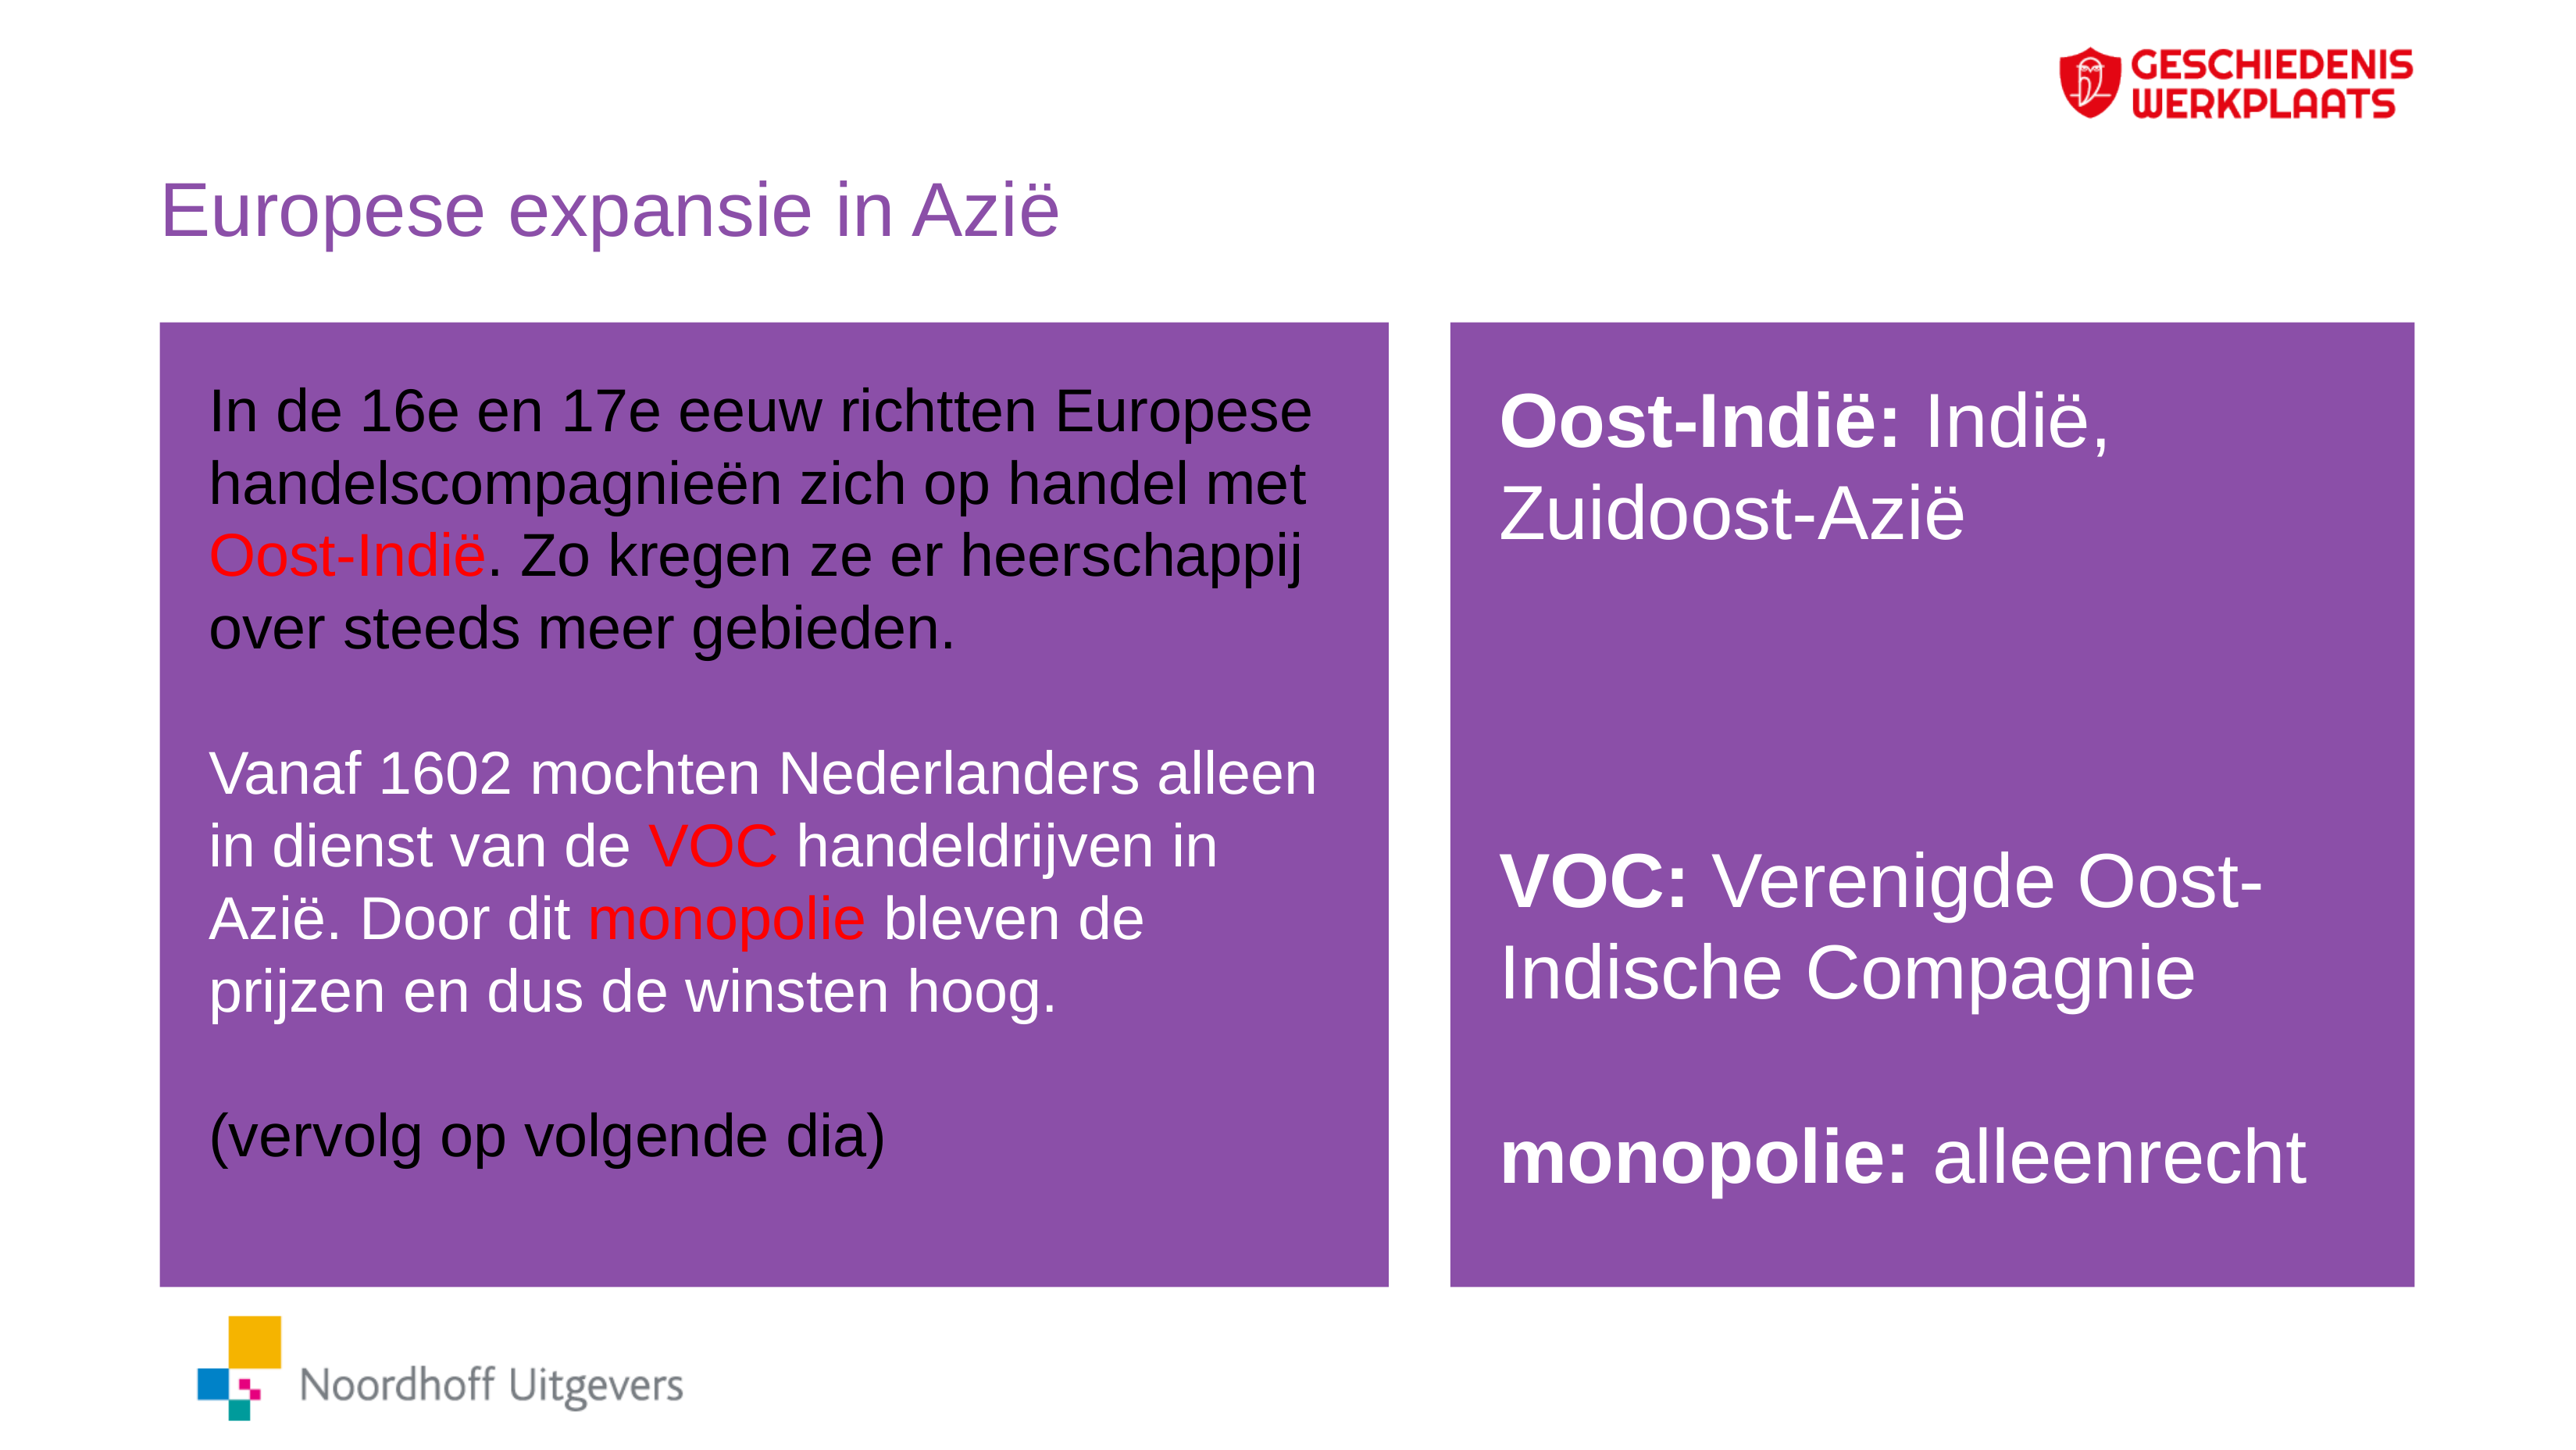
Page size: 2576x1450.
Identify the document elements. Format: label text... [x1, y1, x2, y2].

list In de 16e en 17e eeuw richtten Europese handelscompagnieën zich op handel met Oost-Indië. Zo kregen ze er heerschappij over steeds meer gebieden. Vanaf 1602 mochten Nederlanders alleen in dienst van de VOC handeldrijven in Azië. Door dit monopolie bleven de prijzen en dus de winsten hoog. (vervolg op volgende dia) [159, 322, 1389, 1288]
picture [1610, 0, 2576, 161]
picture [159, 1288, 802, 1449]
title Europese expansie in Azië [159, 159, 2416, 266]
list Oost-Indië: Indië, Zuidoost-Azië VOC: Verenigde Oost-Indische Compagnie monopolie: alleenrecht [1450, 322, 2415, 1288]
